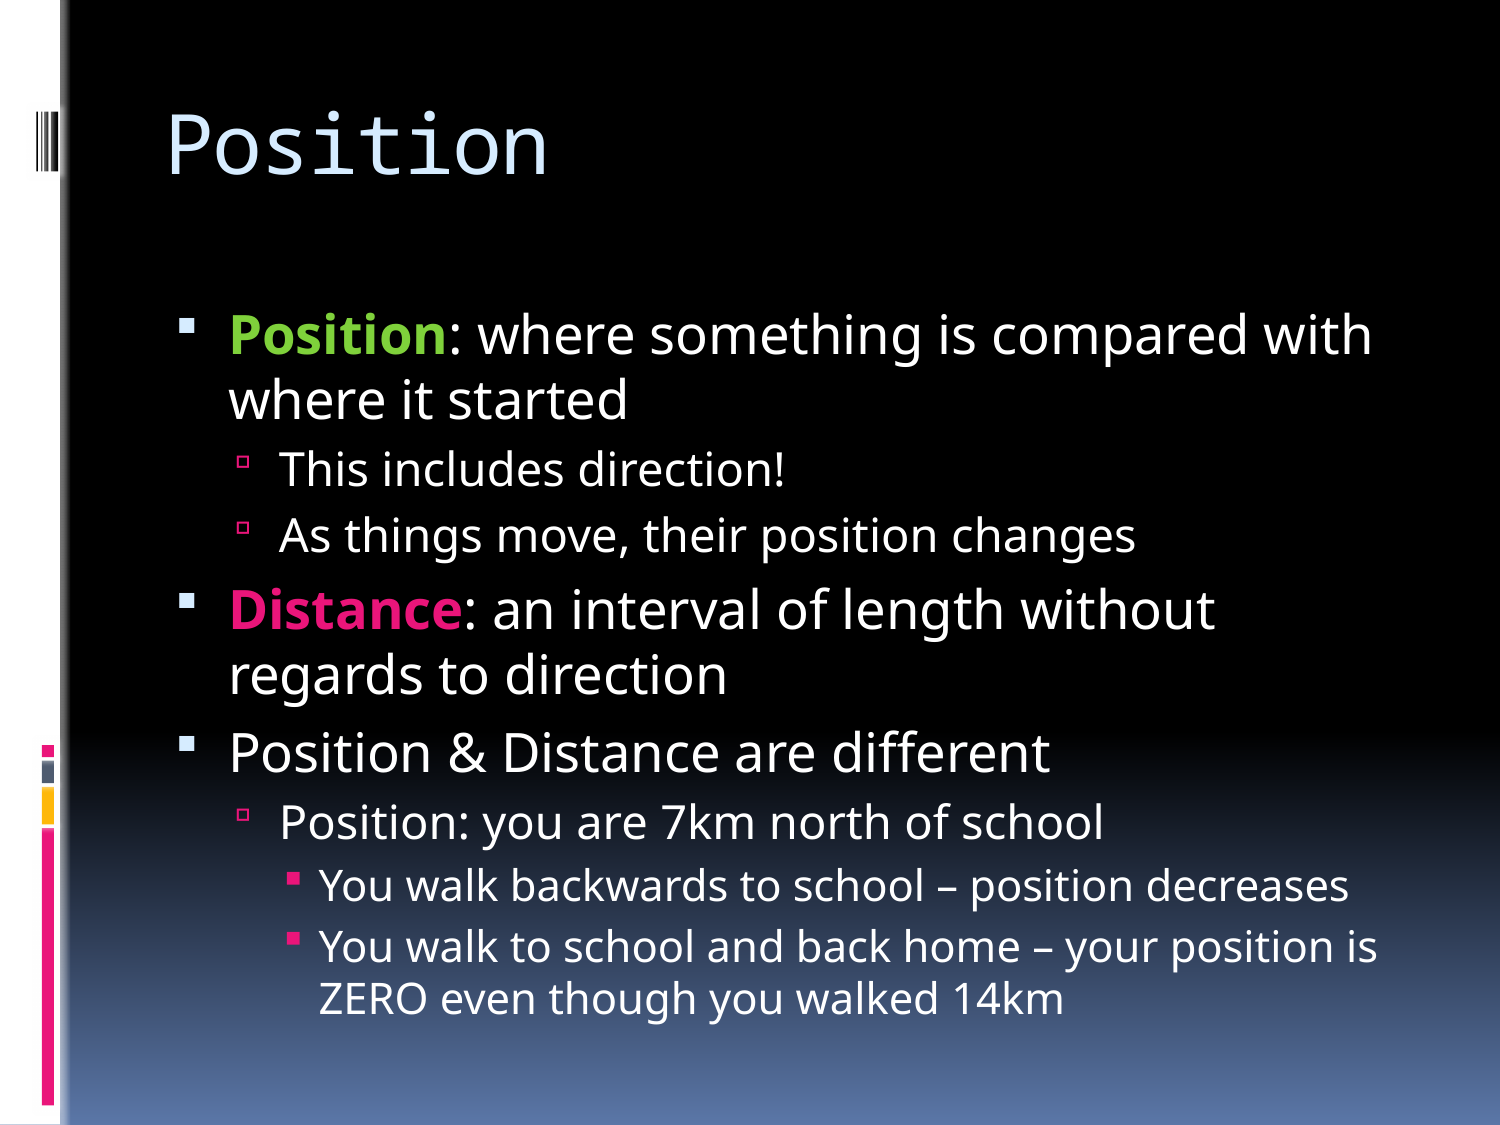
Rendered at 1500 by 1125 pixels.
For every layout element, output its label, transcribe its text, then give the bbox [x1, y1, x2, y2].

list Position: where something is compared with where it started This includes direction! As things move, their position changes Distance: an interval of length without regards to direction Position & Distance are different Position: you are 7km north of school You walk backwards to school – position decreases You walk to school and back home – your position is ZERO even though you walked 14km [150, 292, 1425, 1043]
title Position [150, 83, 1425, 234]
